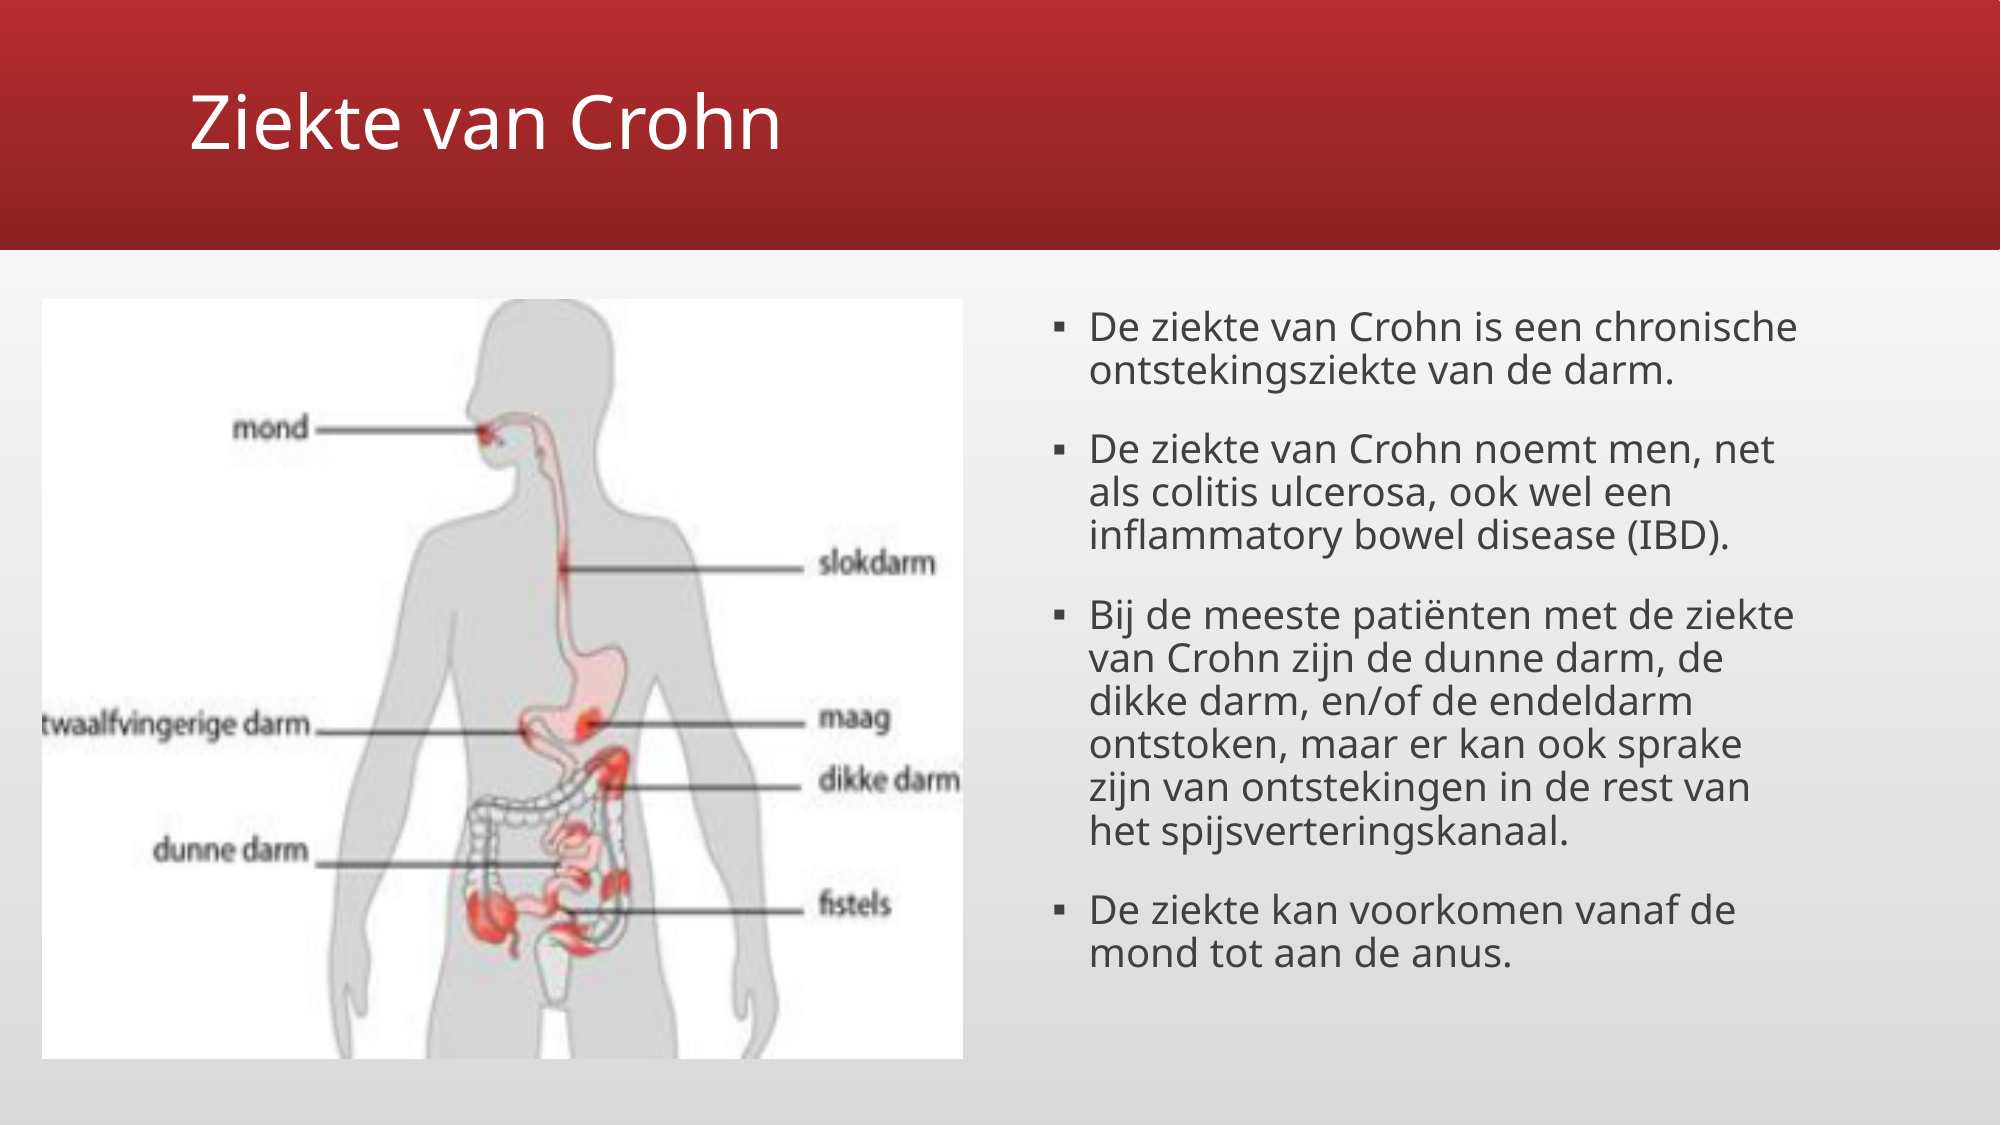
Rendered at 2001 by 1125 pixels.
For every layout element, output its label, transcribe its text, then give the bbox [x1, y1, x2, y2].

picture [42, 299, 963, 1059]
list De ziekte van Crohn is een chronische ontstekingsziekte van de darm. De ziekte van Crohn noemt men, net als colitis ulcerosa, ook wel een inflammatory bowel disease (IBD). Bij de meeste patiënten met de ziekte van Crohn zijn de dunne darm, de dikke darm, en/of de endeldarm ontstoken, maar er kan ook sprake zijn van ontstekingen in de rest van het spijsverteringskanaal. De ziekte kan voorkomen vanaf de mond tot aan de anus. [1037, 299, 1825, 1050]
title Ziekte van Crohn [174, 16, 1825, 234]
